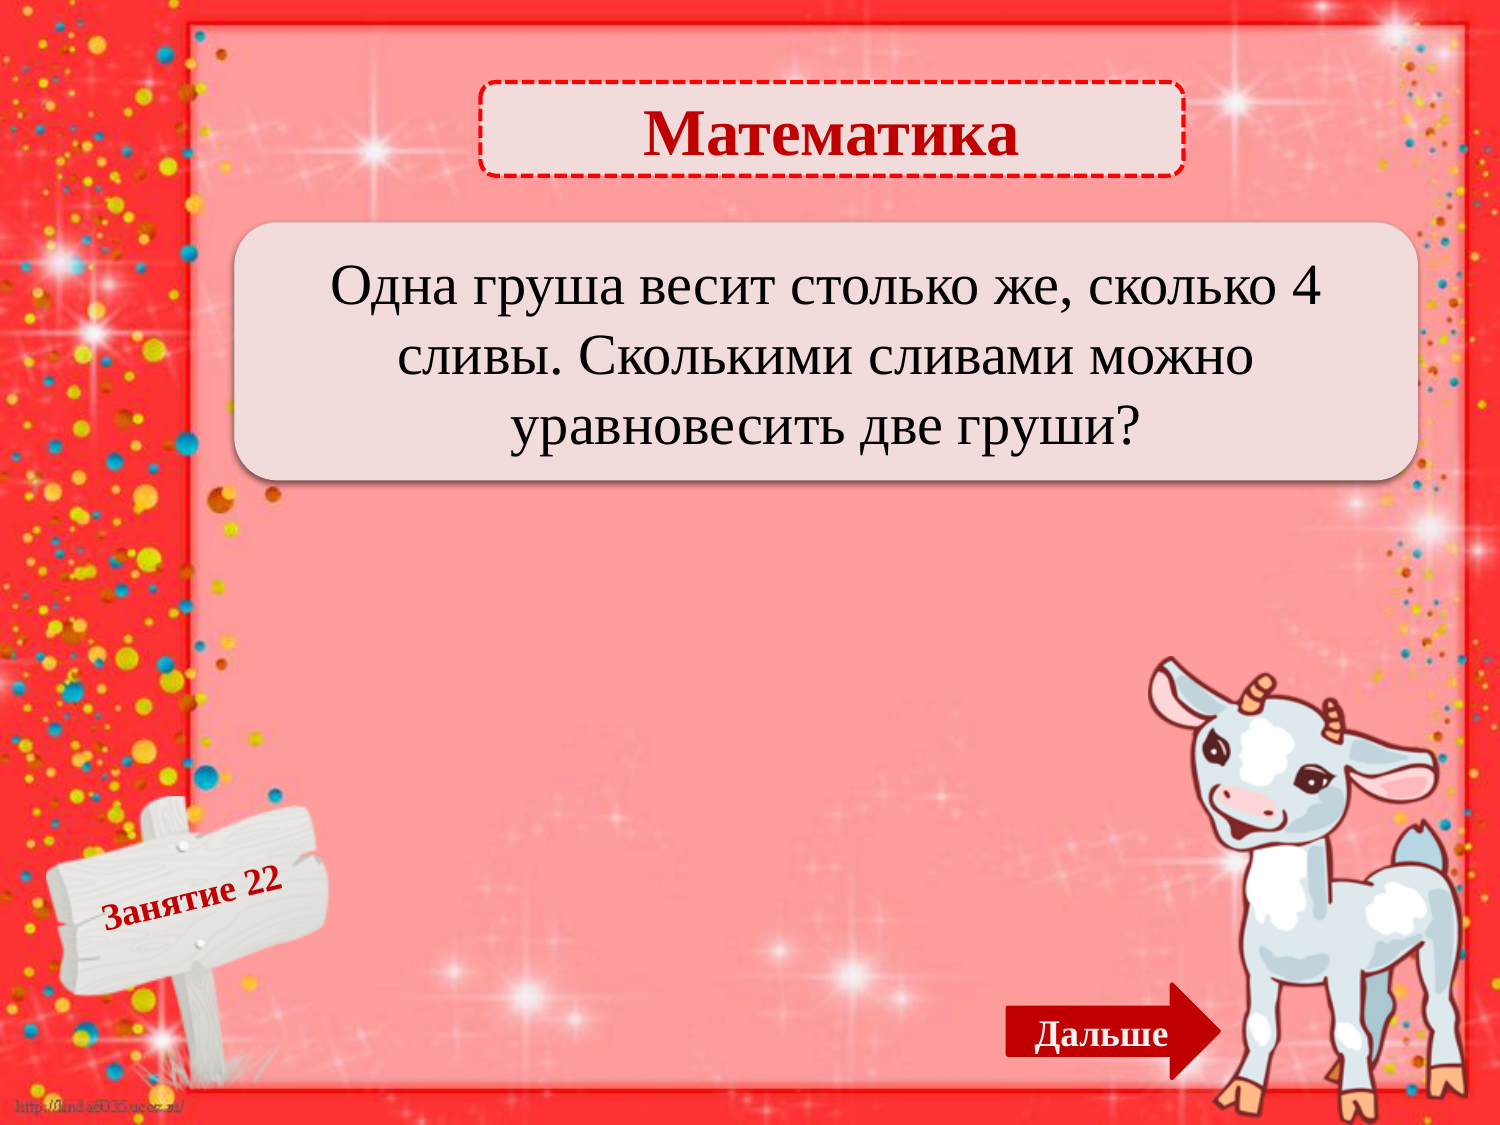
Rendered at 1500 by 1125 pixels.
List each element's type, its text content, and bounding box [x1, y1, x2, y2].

text_box Математика [478, 79, 1186, 178]
picture [0, 0, 1500, 1125]
text_box Дальше [1005, 982, 1221, 1081]
text_box [232, 220, 1421, 483]
